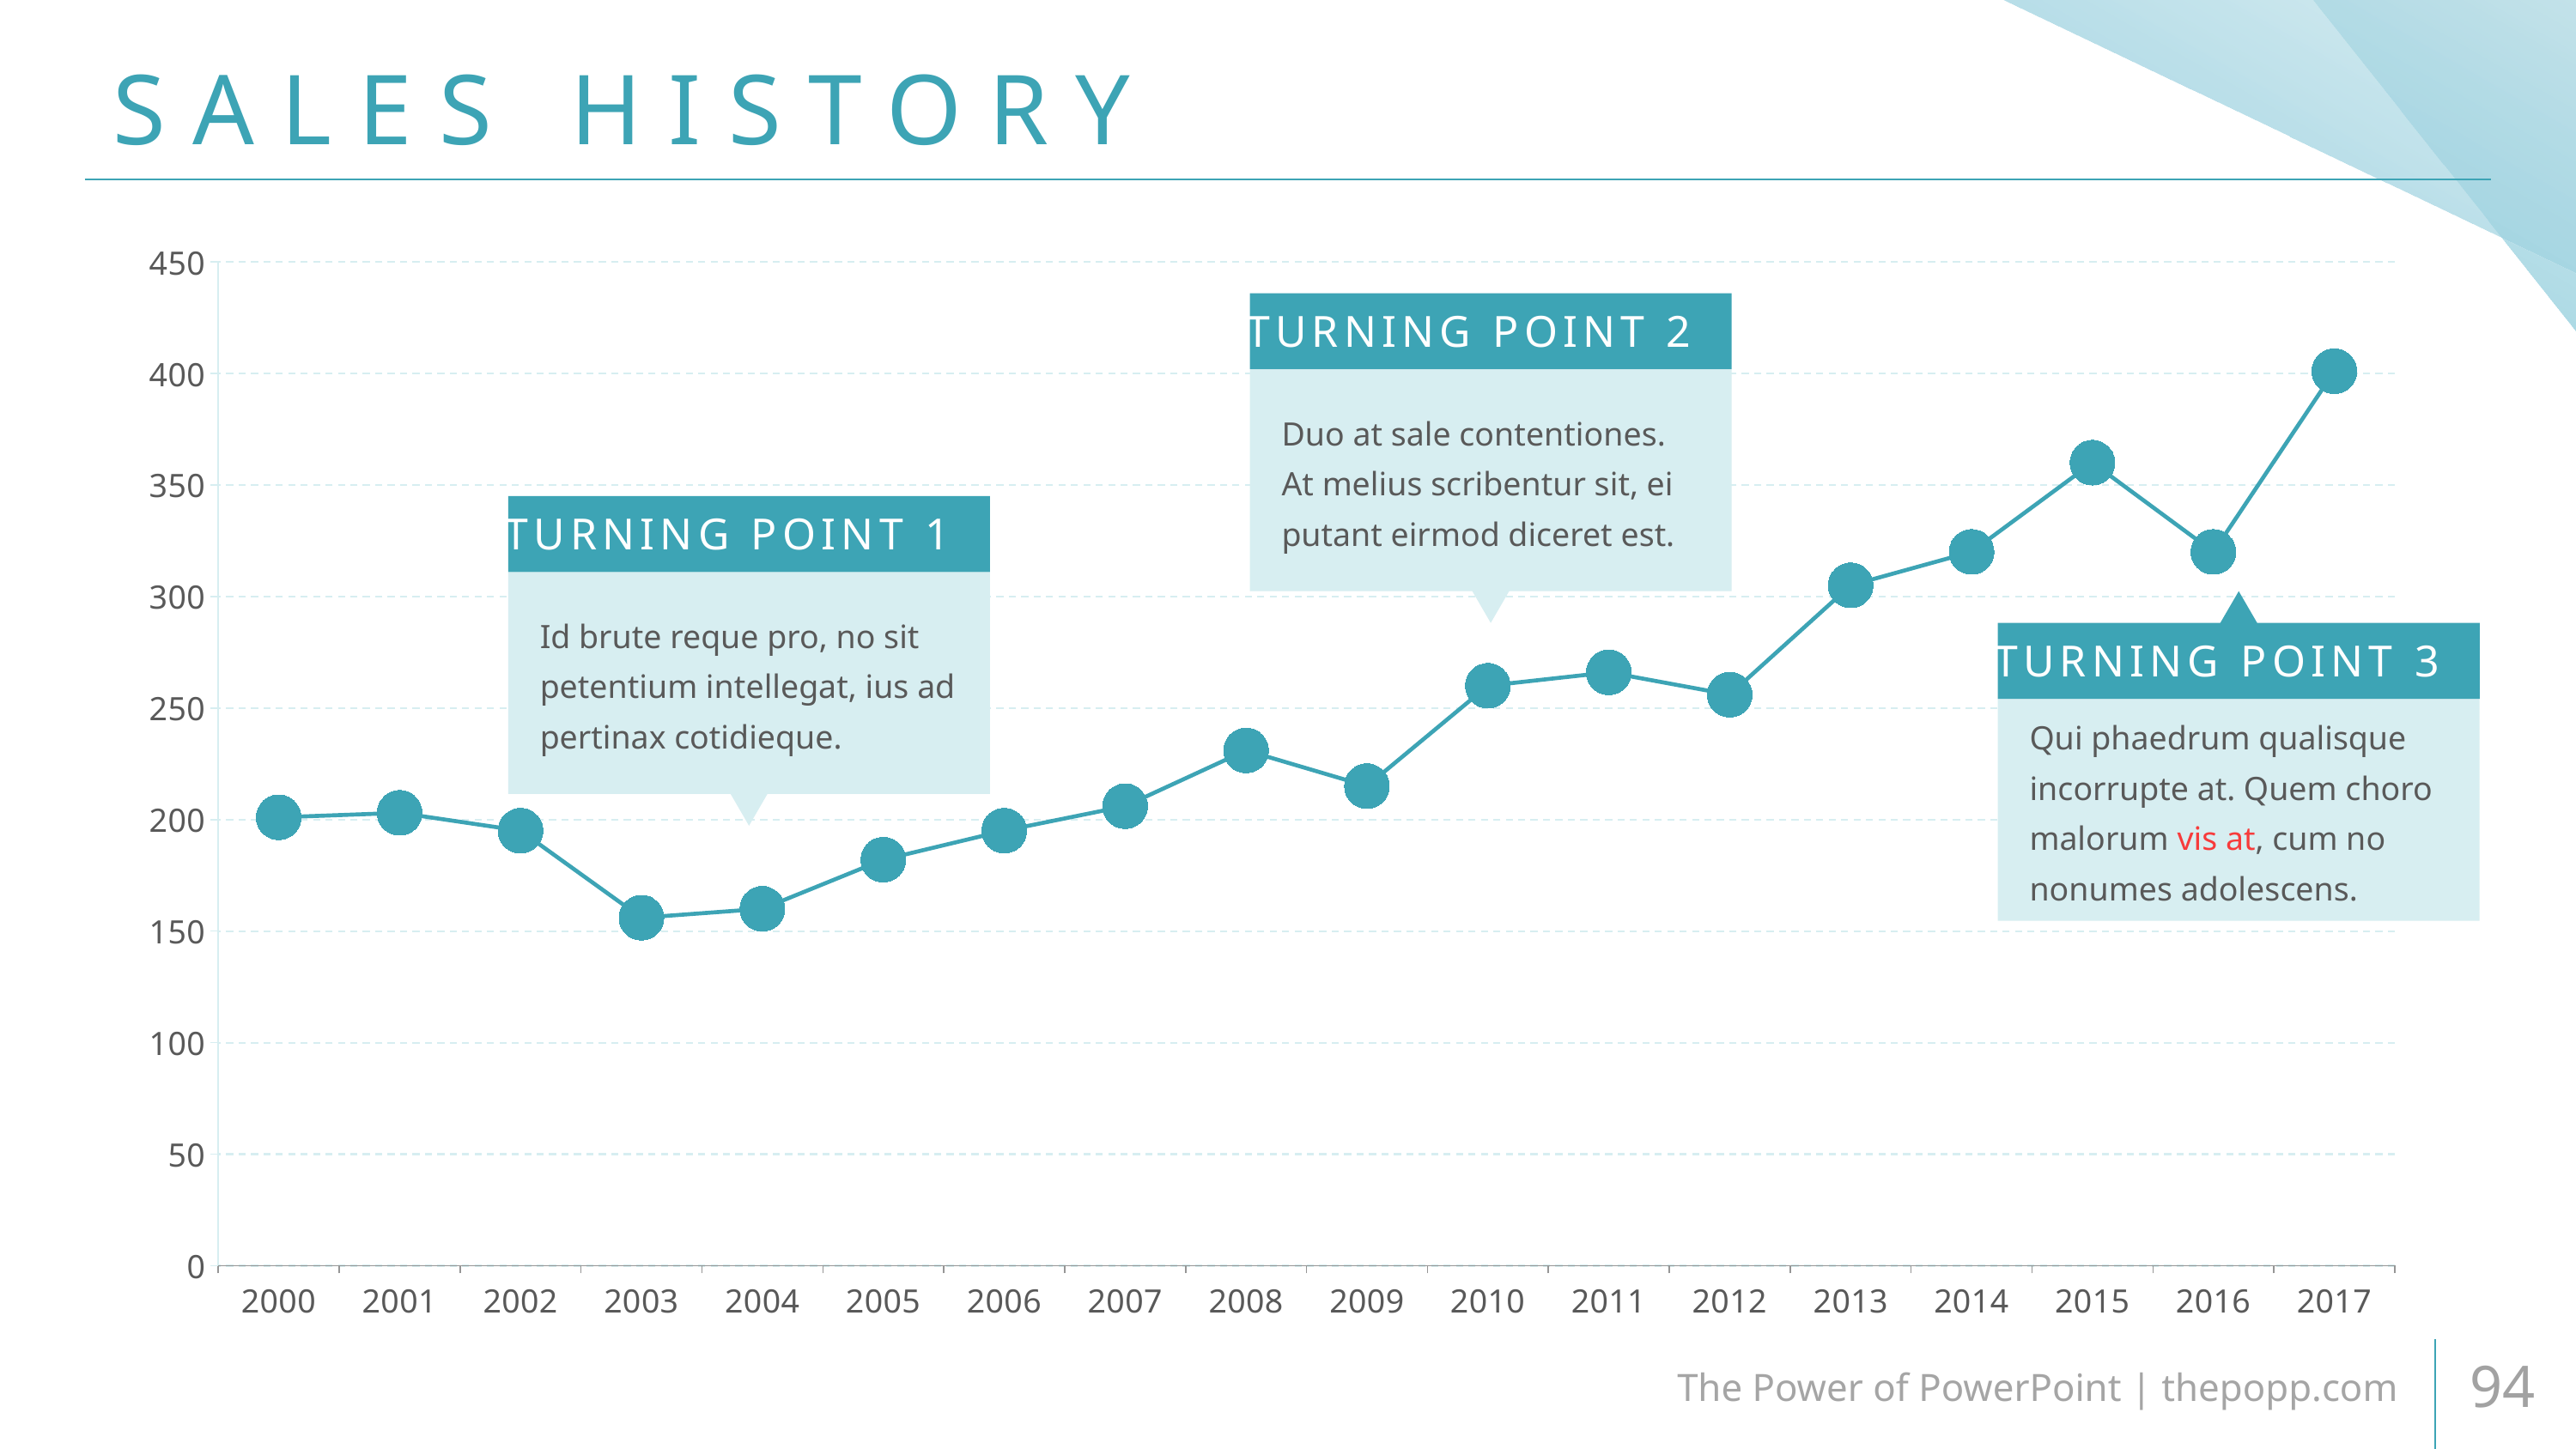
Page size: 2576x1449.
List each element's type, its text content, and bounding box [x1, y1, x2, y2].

title SALES HISTORY [89, 27, 2448, 186]
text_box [1249, 293, 1732, 623]
footer The Power of PowerPoint | thepopp.com [1326, 1355, 2421, 1428]
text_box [507, 495, 991, 827]
slide_number 94 [2446, 1350, 2575, 1428]
chart [101, 216, 2442, 1346]
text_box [1997, 591, 2481, 921]
